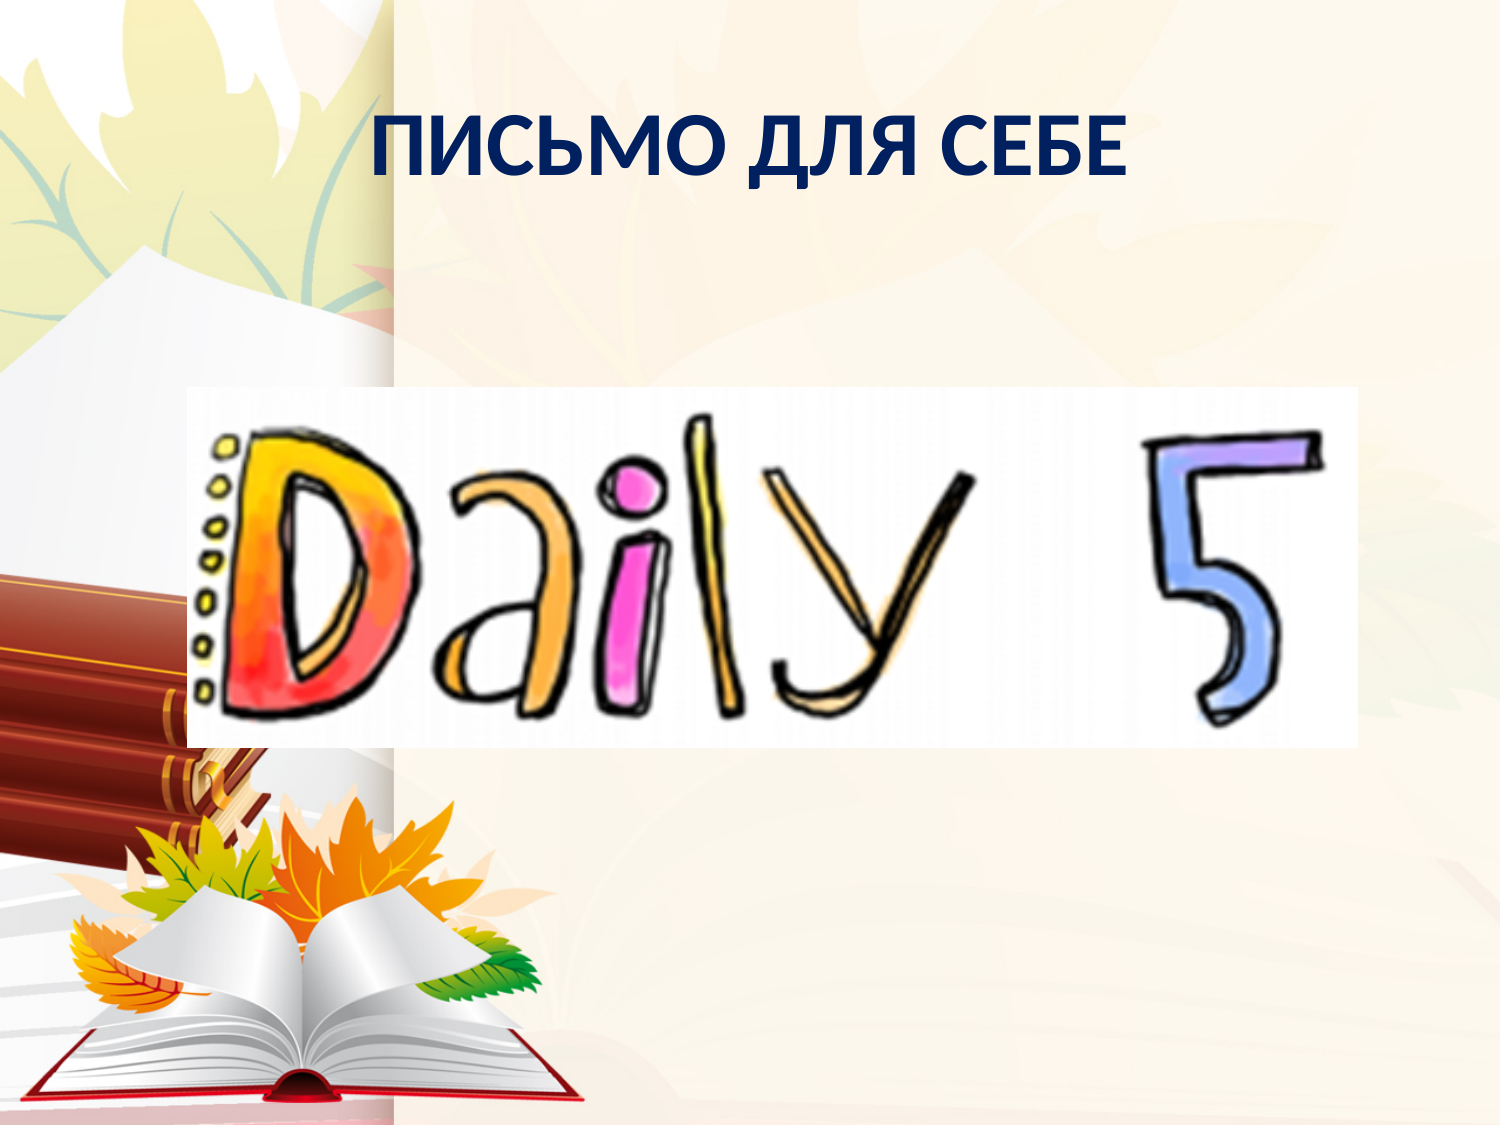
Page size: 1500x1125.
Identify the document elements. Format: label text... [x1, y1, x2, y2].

title ПИСЬМО ДЛЯ СЕБЕ [75, 45, 1425, 233]
picture [0, 0, 1500, 1125]
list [187, 387, 1358, 748]
